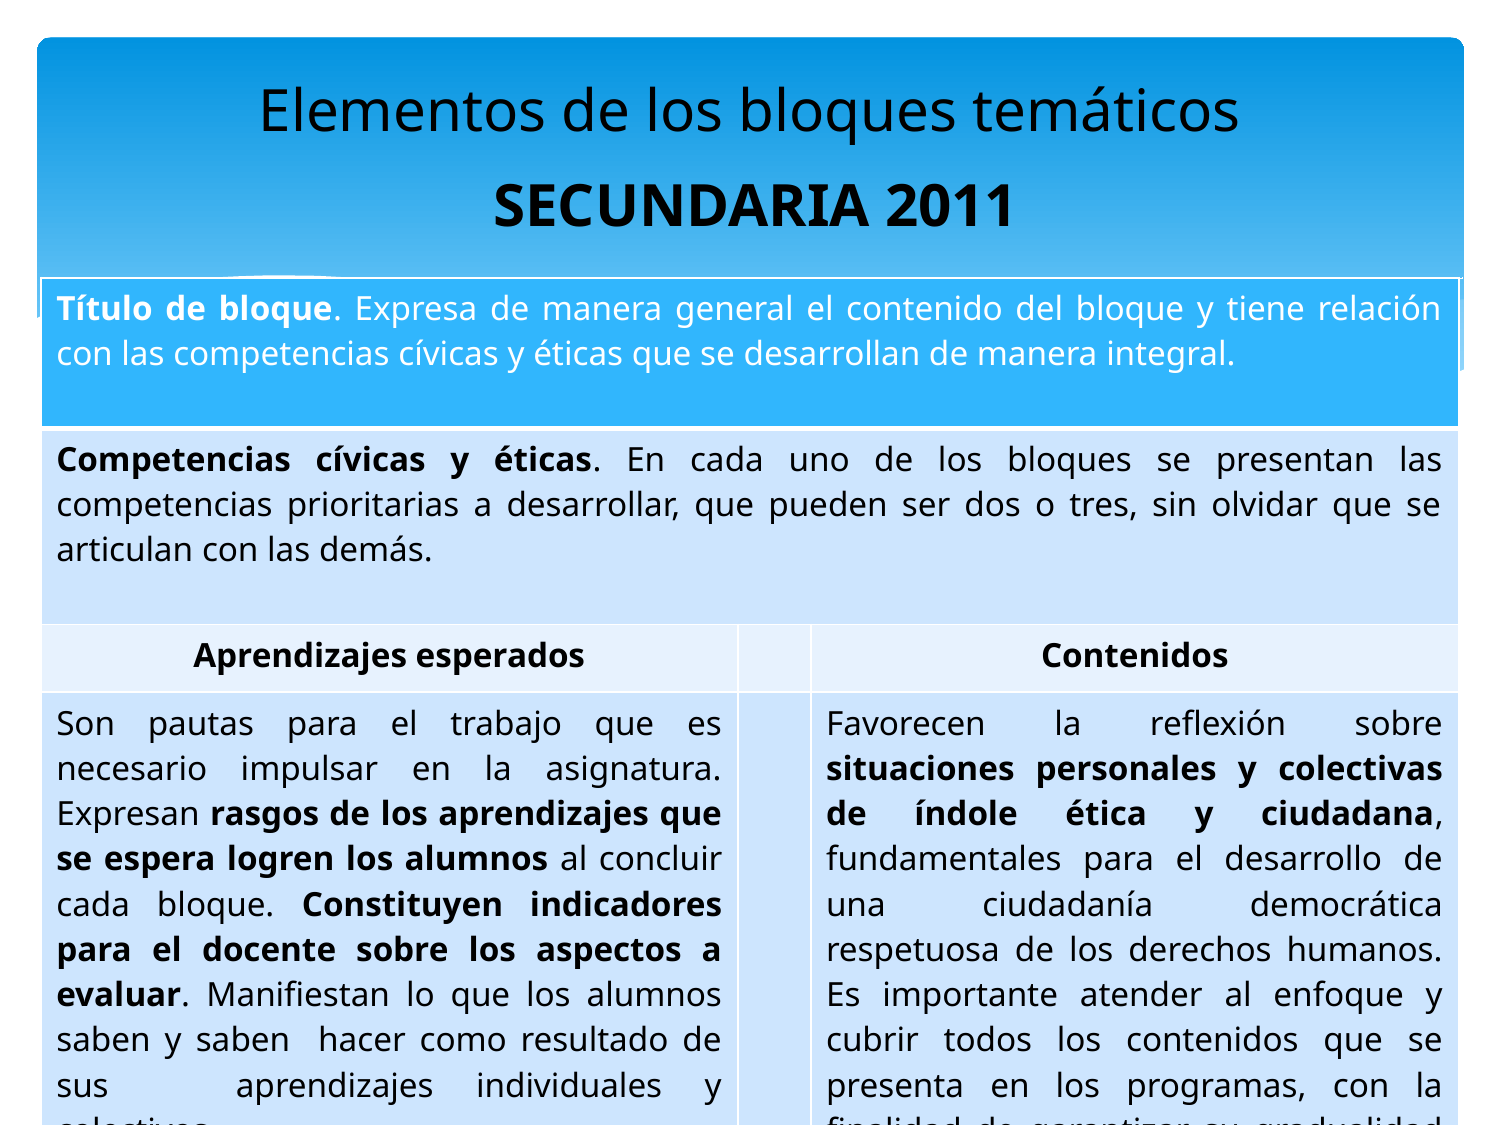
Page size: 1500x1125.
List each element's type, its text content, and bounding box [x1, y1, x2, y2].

table_cell Favorecen la reflexión sobre situaciones personales y colectivas de índole ética y ciudadana, fundamentales para el desarrollo de una ciudadanía democrática respetuosa de los derechos humanos. Es importante atender al enfoque y cubrir todos los contenidos que se presenta en los programas, con la finalidad de garantizar su gradualidad y secuencialidad en el abordaje de los mismos. [812, 693, 1458, 1125]
table_header Título de bloque. Expresa de manera general el contenido del bloque y tiene relación con las competencias cívicas y éticas que se desarrollan de manera integral. [42, 279, 1458, 426]
text_box SECUNDARIA 2011 [100, 160, 1412, 246]
title Elementos de los bloques temáticos [75, 60, 1425, 157]
table_cell Aprendizajes esperados [42, 625, 737, 691]
table_cell Competencias cívicas y éticas. En cada uno de los bloques se presentan las competencias prioritarias a desarrollar, que pueden ser dos o tres, sin olvidar que se articulan con las demás. [42, 431, 1458, 624]
table_cell [739, 625, 810, 691]
table_cell [739, 693, 810, 1125]
table_cell Contenidos [812, 625, 1458, 691]
table_cell Son pautas para el trabajo que es necesario impulsar en la asignatura. Expresan rasgos de los aprendizajes que se espera logren los alumnos al concluir cada bloque. Constituyen indicadores para el docente sobre los aspectos a evaluar. Manifiestan lo que los alumnos saben y saben hacer como resultado de sus aprendizajes individuales y colectivos. [42, 693, 737, 1125]
